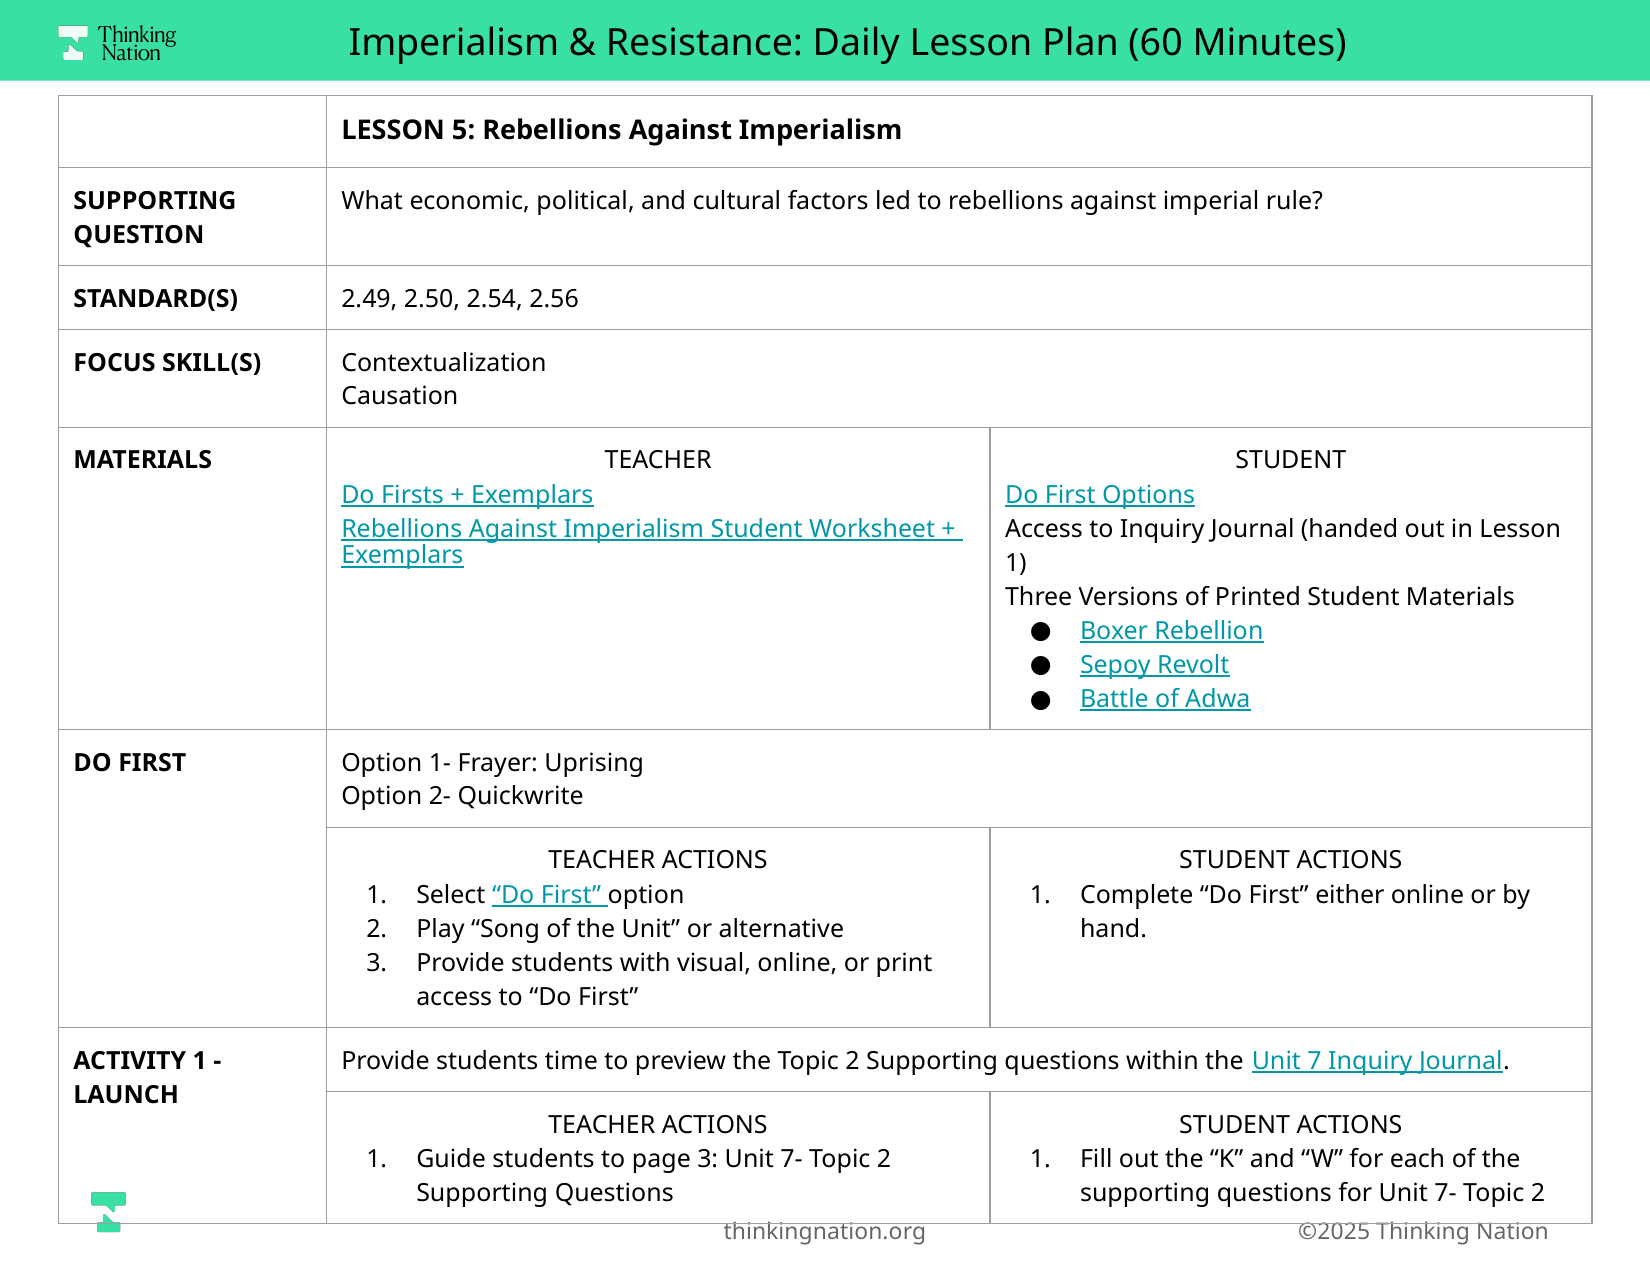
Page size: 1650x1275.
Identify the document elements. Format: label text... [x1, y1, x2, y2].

picture [80, 1184, 136, 1240]
table_cell Option 1- Frayer: Uprising Option 2- Quickwrite [327, 730, 1591, 827]
table_cell STUDENT Do First Options Access to Inquiry Journal (handed out in Lesson 1) Three Versions of Printed Student Materials Boxer Rebellion Sepoy Revolt Battle of Adwa [991, 428, 1591, 729]
table_cell What economic, political, and cultural factors led to rebellions against imperial rule? [327, 168, 1591, 265]
table_cell 2.49, 2.50, 2.54, 2.56 [327, 266, 1591, 329]
table_cell FOCUS SKILL(S) [59, 330, 326, 427]
picture [45, 14, 180, 85]
table_cell SUPPORTING QUESTION [59, 168, 326, 265]
table_cell TEACHER ACTIONS Guide students to page 3: Unit 7- Topic 2 Supporting Questions [327, 1092, 989, 1223]
table_header [59, 96, 326, 167]
table_cell Provide students time to preview the Topic 2 Supporting questions within the Unit 7 Inquiry Journal. [327, 1028, 1591, 1091]
table_cell MATERIALS [59, 428, 326, 729]
table_header LESSON 5: Rebellions Against Imperialism [327, 96, 1591, 167]
table_cell ACTIVITY 1 - LAUNCH [59, 1028, 326, 1223]
text_box thinkingnation.org [629, 1224, 1021, 1240]
table_cell STUDENT ACTIONS Complete “Do First” either online or by hand. [991, 828, 1591, 1027]
table_cell STUDENT ACTIONS Fill out the “K” and “W” for each of the supporting questions for Unit 7- Topic 2 [991, 1092, 1591, 1223]
table_cell TEACHER Do Firsts + Exemplars Rebellions Against Imperialism Student Worksheet + Exemplars [327, 428, 989, 729]
text_box ©2025 Thinking Nation [1174, 1224, 1566, 1240]
table_cell DO FIRST [59, 730, 326, 1027]
table_cell Contextualization Causation [327, 330, 1591, 427]
text_box Imperialism & Resistance: Daily Lesson Plan (60 Minutes) [0, 0, 1650, 81]
table_cell STANDARD(S) [59, 266, 326, 329]
table_cell TEACHER ACTIONS Select “Do First” option Play “Song of the Unit” or alternative Provide students with visual, online, or print access to “Do First” [327, 828, 989, 1027]
